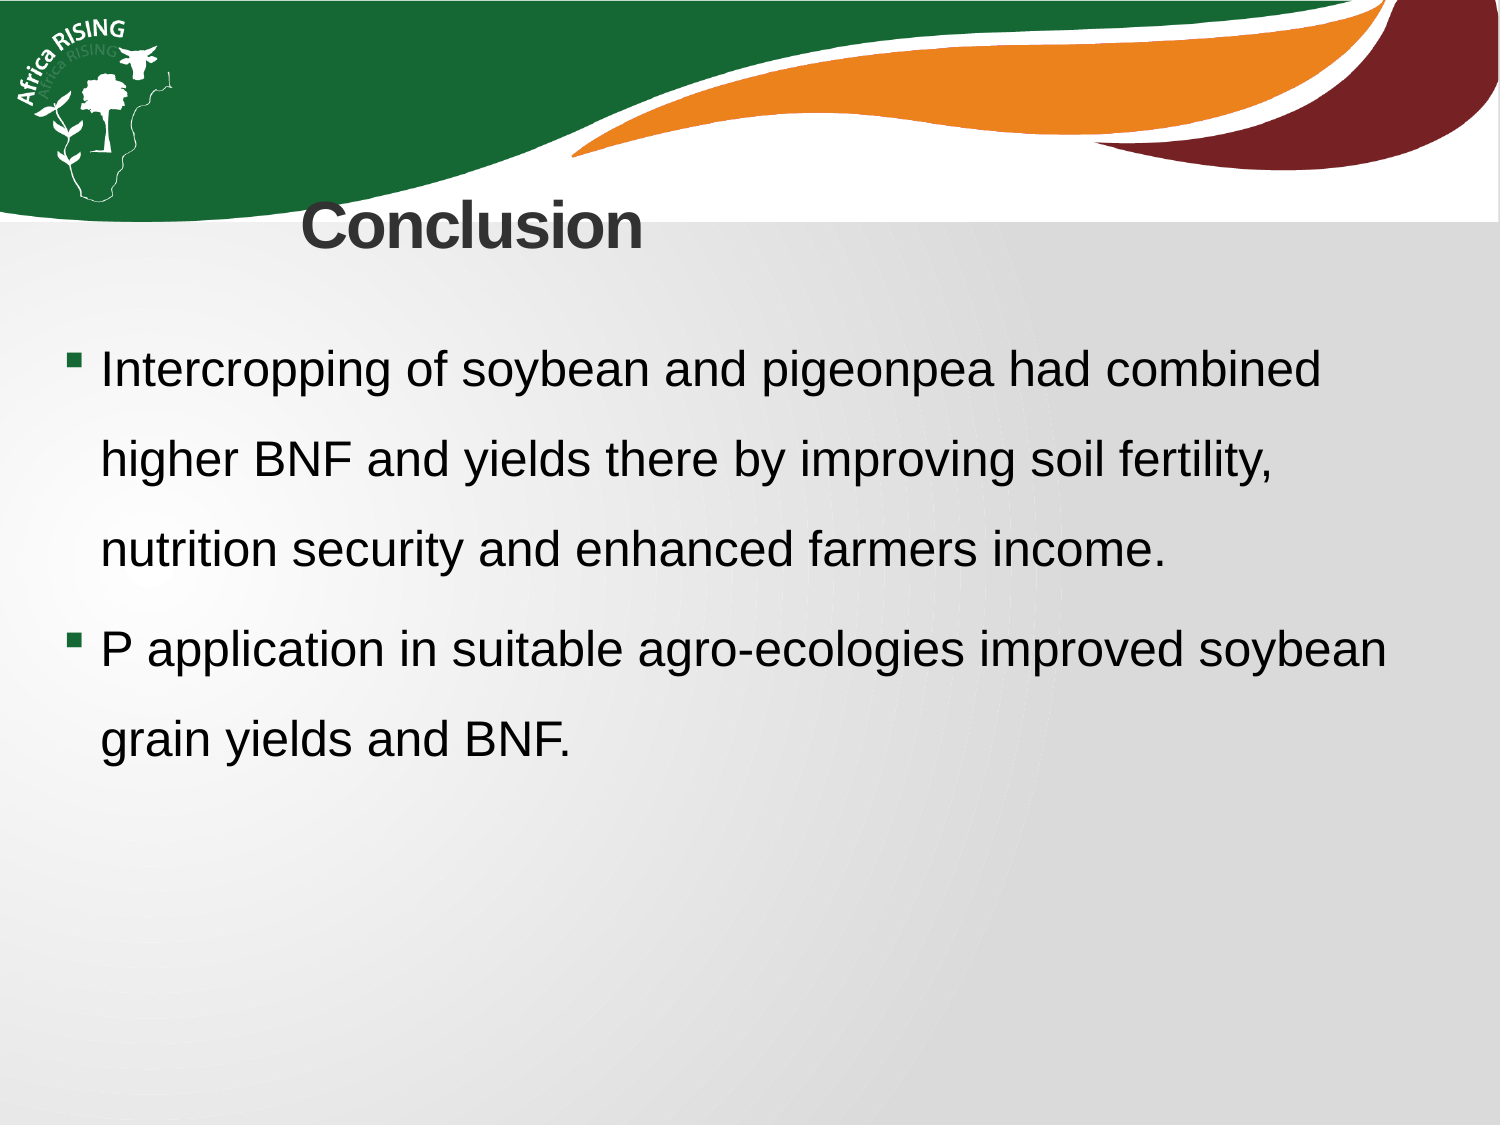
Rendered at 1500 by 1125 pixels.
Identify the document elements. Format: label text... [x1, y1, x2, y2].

title Conclusion [103, 59, 1397, 278]
picture [0, 0, 1499, 222]
list Intercropping of soybean and pigeonpea had combined higher BNF and yields there by improving soil fertility, nutrition security and enhanced farmers income. P application in suitable agro-ecologies improved soybean grain yields and BNF. [29, 299, 1471, 1094]
